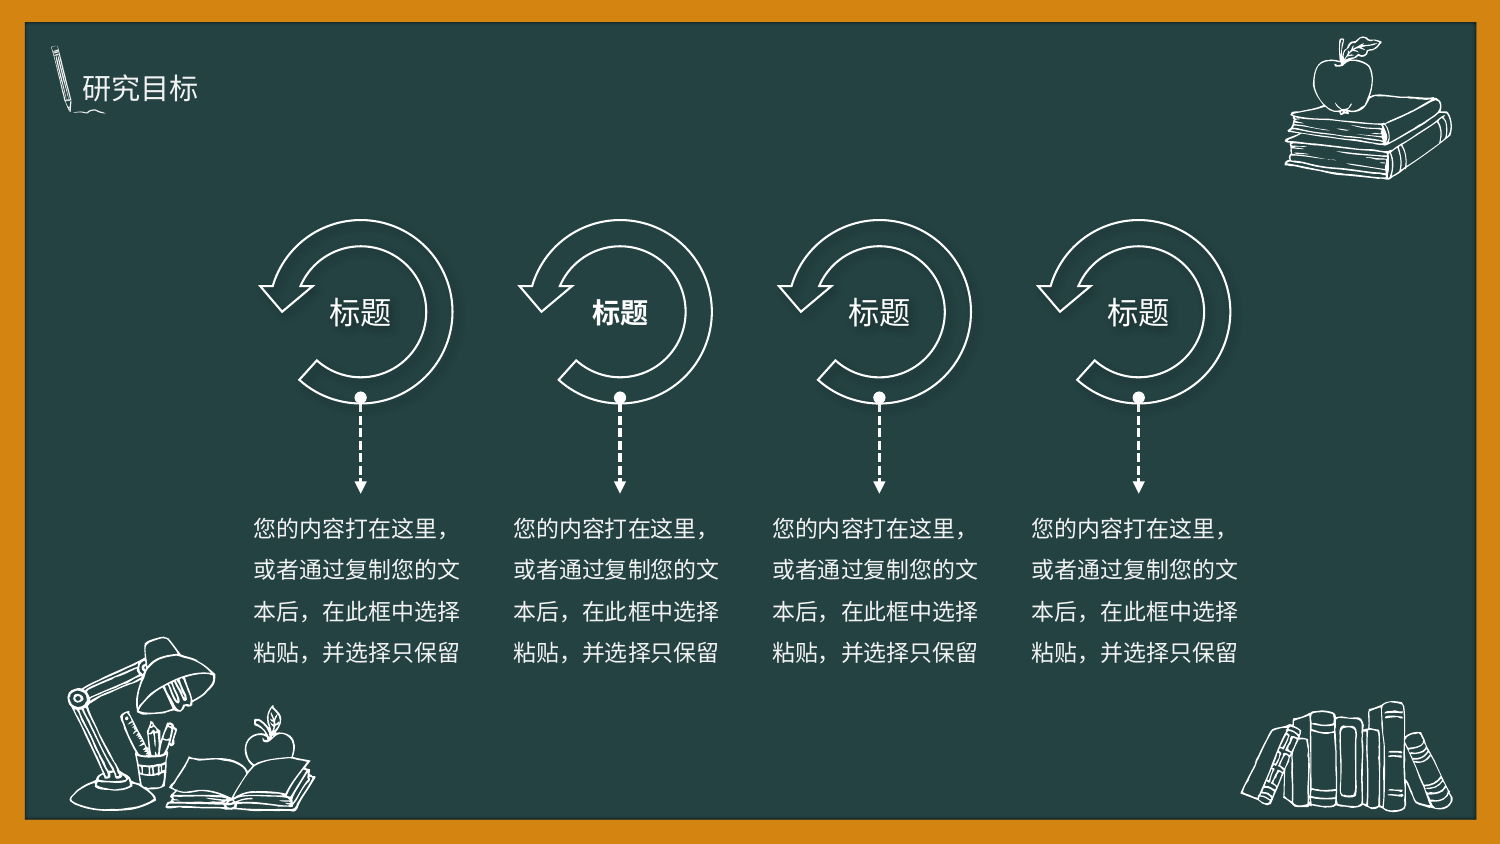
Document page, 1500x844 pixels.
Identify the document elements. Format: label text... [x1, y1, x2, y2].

text_box 研究目标 [106, 62, 357, 113]
text_box 您的内容打在这里，或者通过复制您的文本后，在此框中选择粘贴，并选择只保留 [501, 495, 733, 672]
text_box 标题 [519, 220, 712, 404]
text_box 标题 [776, 219, 973, 405]
text_box 您的内容打在这里，或者通过复制您的文本后，在此框中选择粘贴，并选择只保留 [1020, 495, 1252, 672]
text_box 您的内容打在这里，或者通过复制您的文本后，在此框中选择粘贴，并选择只保留 [242, 495, 474, 672]
text_box 您的内容打在这里，或者通过复制您的文本后，在此框中选择粘贴，并选择只保留 [760, 495, 993, 672]
text_box 标题 [1035, 219, 1232, 405]
picture [0, 0, 1500, 844]
text_box 标题 [257, 219, 454, 405]
